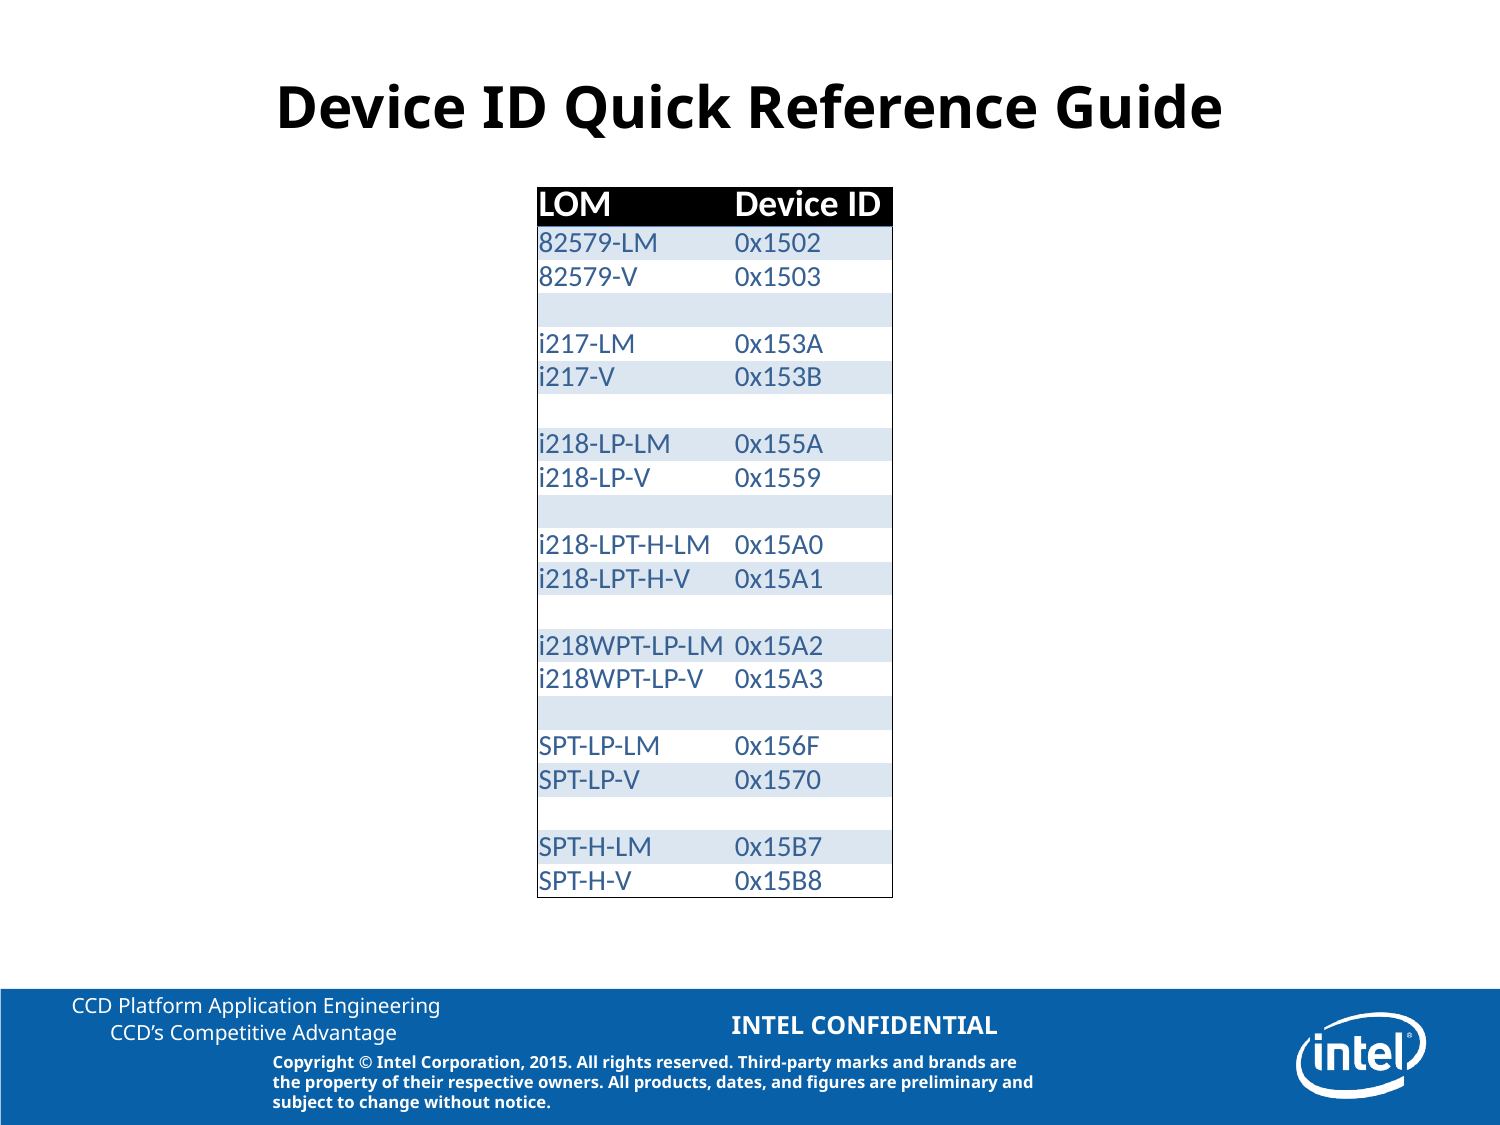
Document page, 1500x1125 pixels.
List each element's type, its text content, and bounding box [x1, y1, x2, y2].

table_cell 0x1503 [734, 260, 892, 293]
table_header LOM [538, 188, 734, 226]
table_cell 82579-LM [538, 227, 734, 260]
table_cell 0x1570 [734, 763, 892, 797]
table_cell [538, 696, 734, 730]
table_cell 0x156F [734, 730, 892, 763]
text_box Device ID Quick Reference Guide [0, 62, 1500, 148]
table_cell i217-LM [538, 327, 734, 361]
table_cell 0x15B7 [734, 830, 892, 864]
table_cell 0x15A2 [734, 629, 892, 662]
table_cell [538, 797, 734, 830]
table_cell [538, 495, 734, 528]
table_cell i218-LP-V [538, 461, 734, 495]
picture [1294, 1011, 1428, 1101]
table_cell [734, 394, 892, 428]
table_cell 0x15A3 [734, 662, 892, 696]
table_cell [734, 293, 892, 327]
table_cell i218-LP-LM [538, 428, 734, 461]
table_cell SPT-LP-V [538, 763, 734, 797]
table_cell 82579-V [538, 260, 734, 293]
table_cell 0x155A [734, 428, 892, 461]
table_cell [734, 495, 892, 528]
table_cell 0x153A [734, 327, 892, 361]
table_cell [538, 595, 734, 629]
table_cell SPT-H-V [538, 864, 734, 897]
table_cell 0x1559 [734, 461, 892, 495]
footer Copyright © Intel Corporation, 2015. All rights reserved. Third-party marks and brands are the property of their respective owners. All products, dates, and figures are preliminary and subject to change without notice. [272, 1051, 1042, 1103]
table_cell 0x15A1 [734, 562, 892, 595]
table_cell i217-V [538, 361, 734, 394]
table_cell 0x1502 [734, 227, 892, 260]
table_cell [734, 797, 892, 830]
table_cell 0x15B8 [734, 864, 892, 897]
table_cell i218WPT-LP-LM [538, 629, 734, 662]
table_cell i218WPT-LP-V [538, 662, 734, 696]
table_cell SPT-LP-LM [538, 730, 734, 763]
table_cell [734, 696, 892, 730]
table_cell i218-LPT-H-V [538, 562, 734, 595]
table_cell [538, 394, 734, 428]
table_cell 0x153B [734, 361, 892, 394]
table_cell [538, 293, 734, 327]
table_cell i218-LPT-H-LM [538, 528, 734, 562]
table_cell SPT-H-LM [538, 830, 734, 864]
table_cell [734, 595, 892, 629]
table_cell 0x15A0 [734, 528, 892, 562]
table_header Device ID [734, 188, 892, 226]
